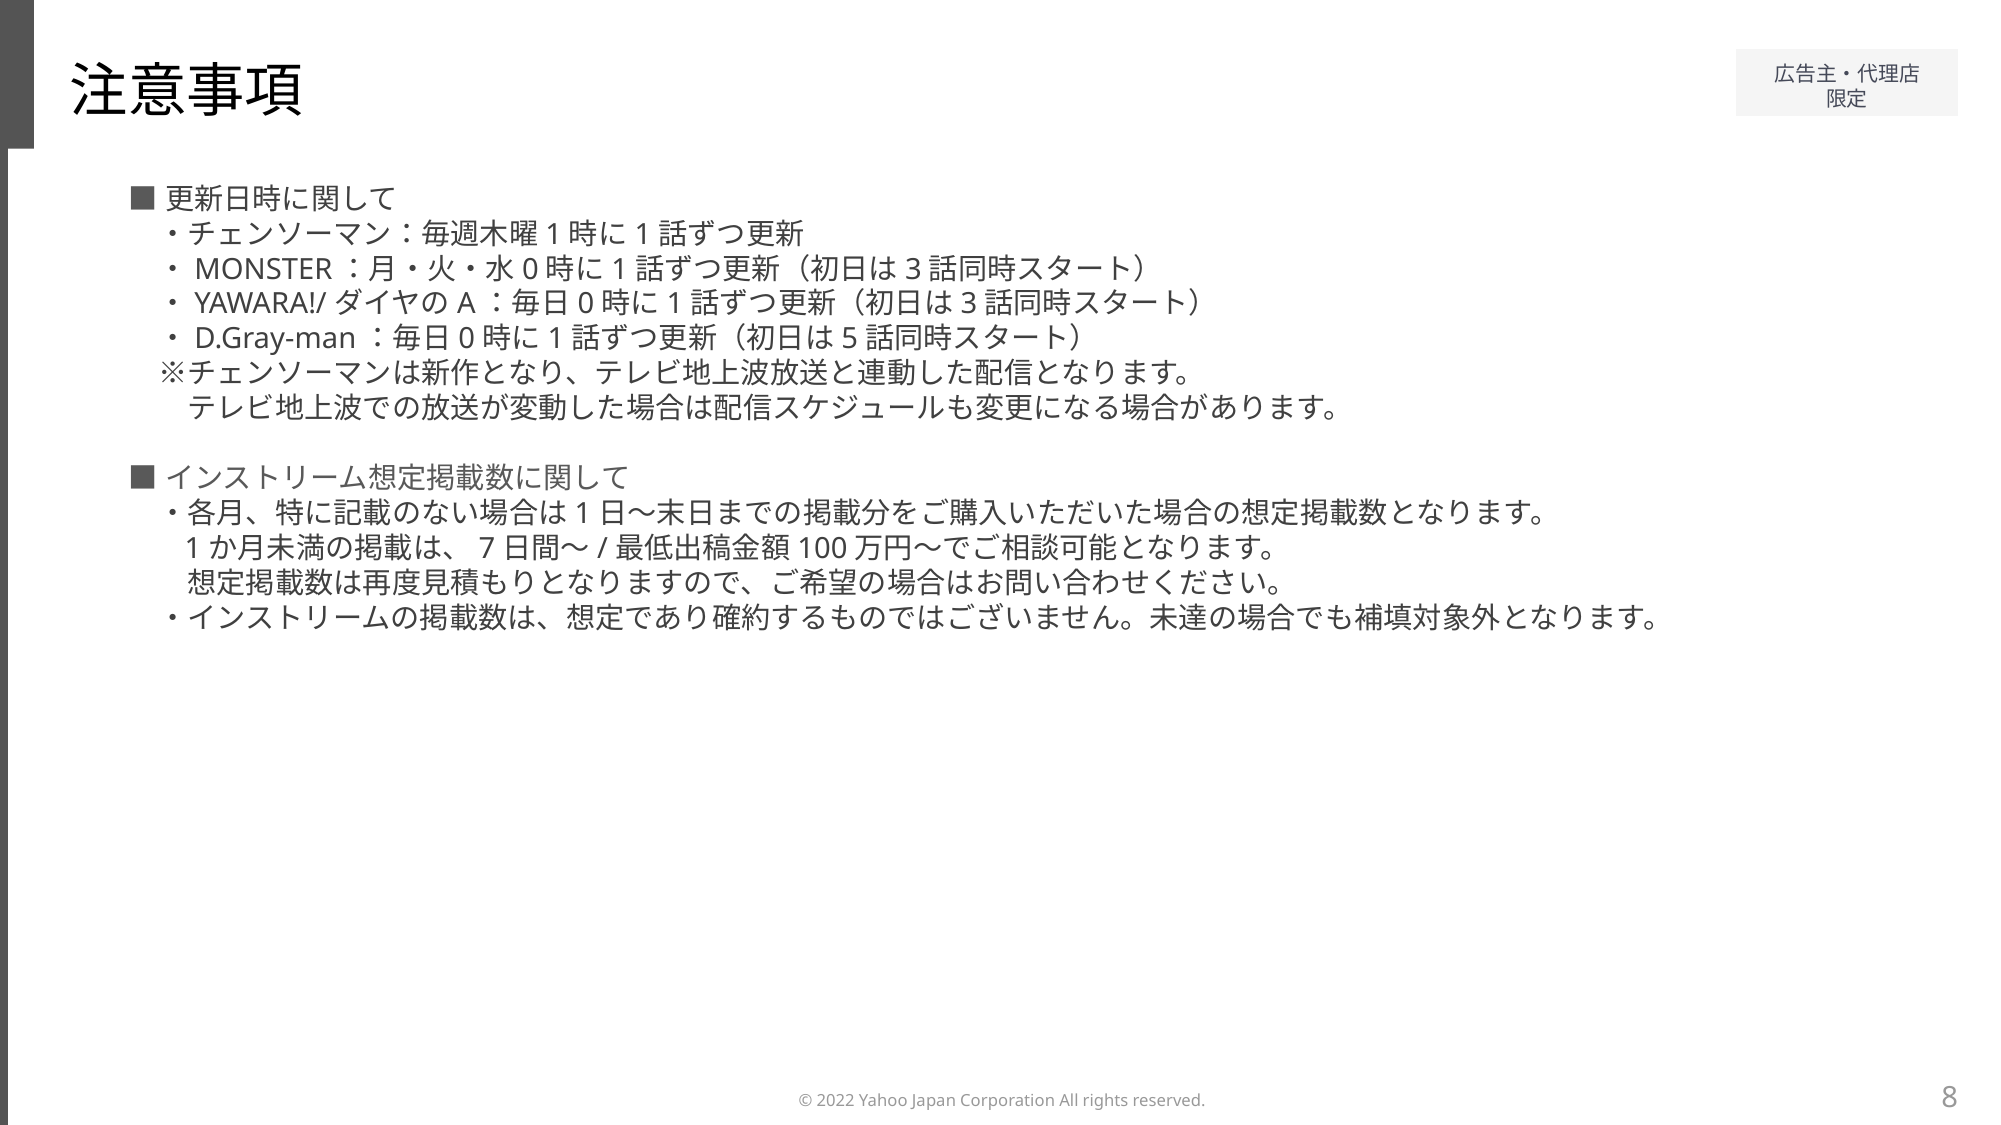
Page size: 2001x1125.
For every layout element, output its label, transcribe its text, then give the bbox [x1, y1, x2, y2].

list 注意事項 [54, 21, 1656, 155]
text_box ■更新日時に関して ・チェンソーマン：毎週木曜1時に1話ずつ更新 ・MONSTER：月・火・水0時に1話ずつ更新（初日は3話同時スタート） ・YAWARA!/ダイヤのA：毎日0時に1話ずつ更新（初日は3話同時スタート） ・D.Gray-man：毎日0時に1話ずつ更新（初日は5話同時スタート） ※チェンソーマンは新作となり、テレビ地上波放送と連動した配信となります。 テレビ地上波での放送が変動した場合は配信スケジュールも変更になる場合があります。 ■インストリーム想定掲載数に関して ・各月、特に記載のない場合は1日～末日までの掲載分をご購入いただいた場合の想定掲載数となります。 1か月未満の掲載は、7日間～/最低出稿金額100万円～でご相談可能となります。 想定掲載数は再度見積もりとなりますので、ご希望の場合はお問い合わせください。 ・インストリームの掲載数は、想定であり確約するものではございません。未達の場合でも補填対象外となります。 [114, 172, 1934, 642]
text_box [1803, 1070, 1973, 1125]
